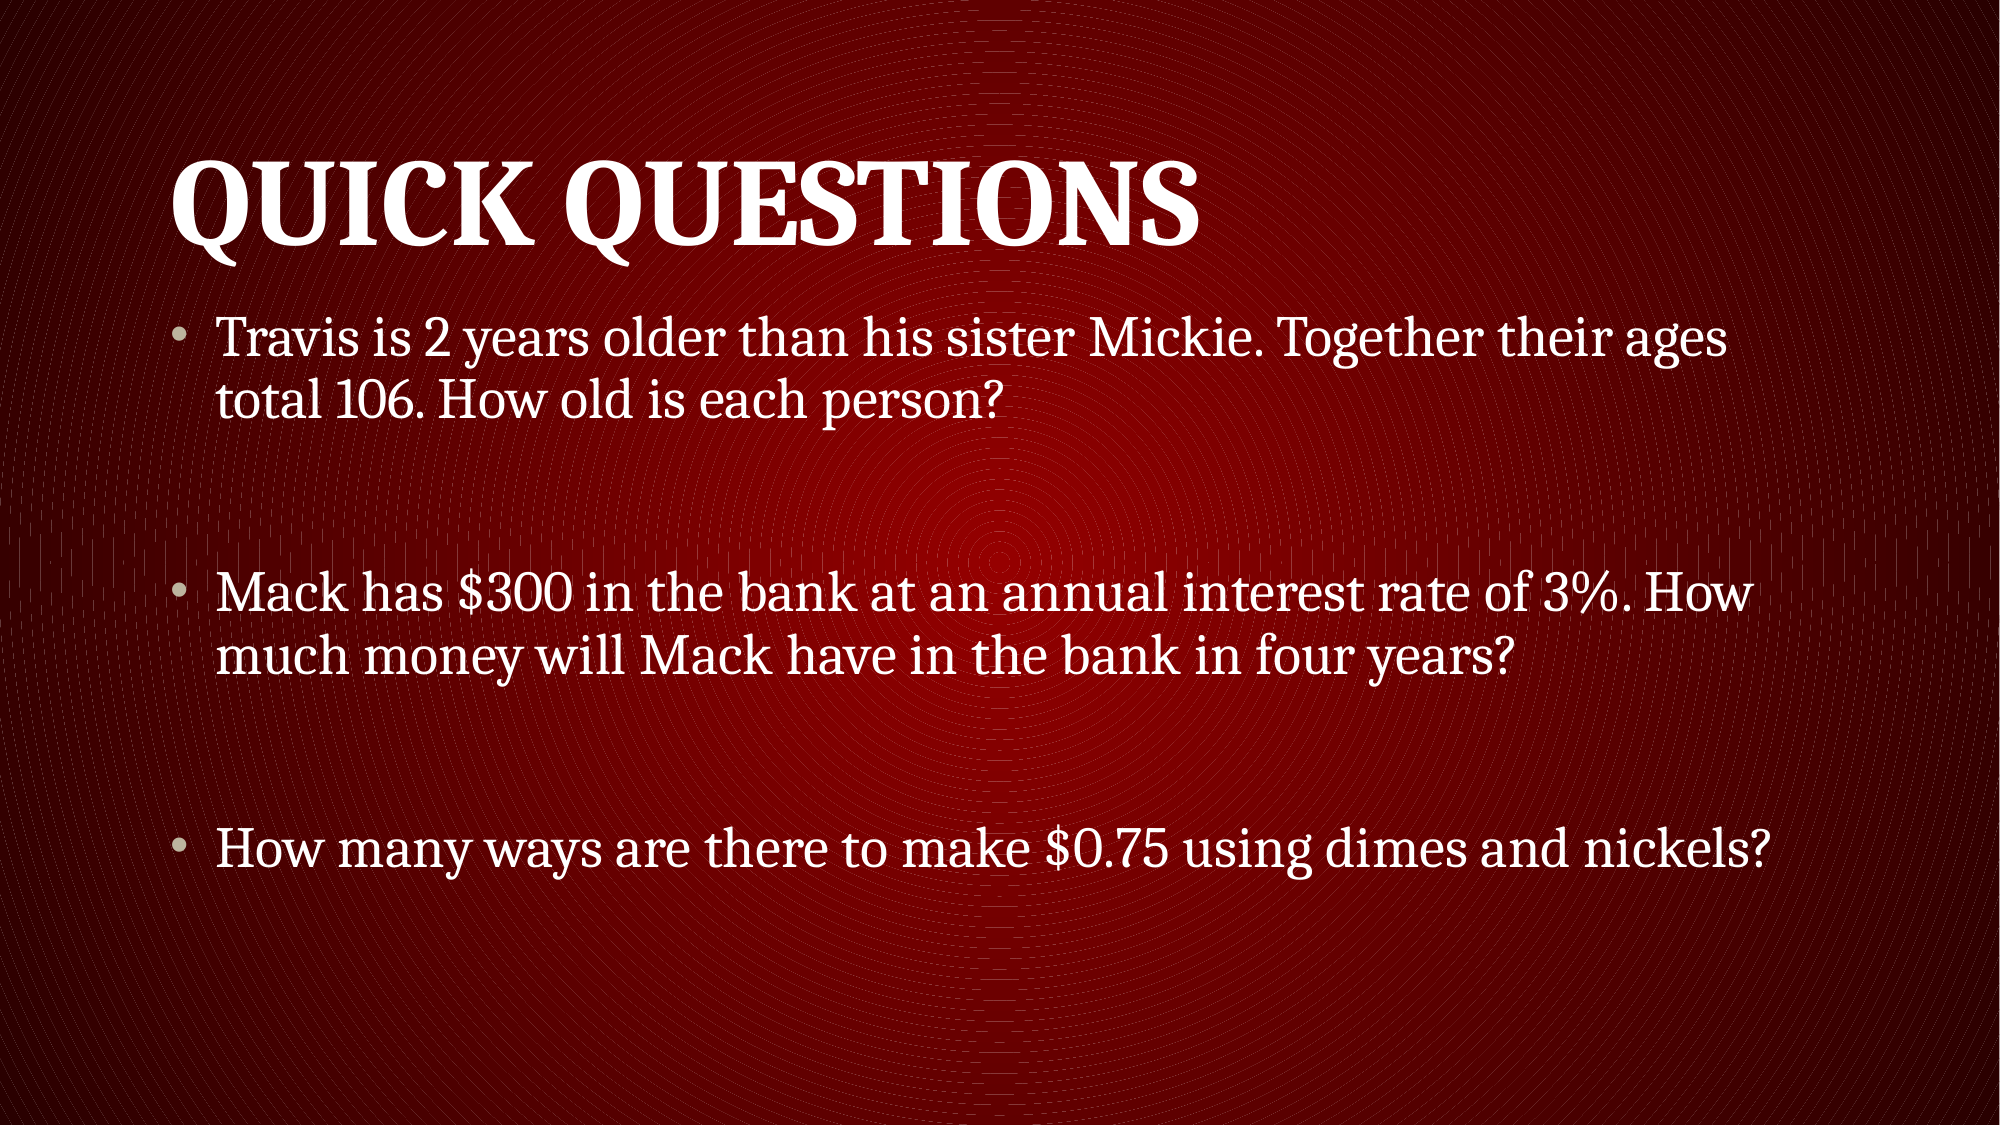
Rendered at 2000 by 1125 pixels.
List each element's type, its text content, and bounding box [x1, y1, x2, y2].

title Quick Questions [149, 79, 1850, 280]
list Travis is 2 years older than his sister Mickie. Together their ages total 106. How old is each person? Mack has $300 in the bank at an annual interest rate of 3%. How much money will Mack have in the bank in four years? How many ways are there to make $0.75 using dimes and nickels? [149, 295, 1850, 1030]
